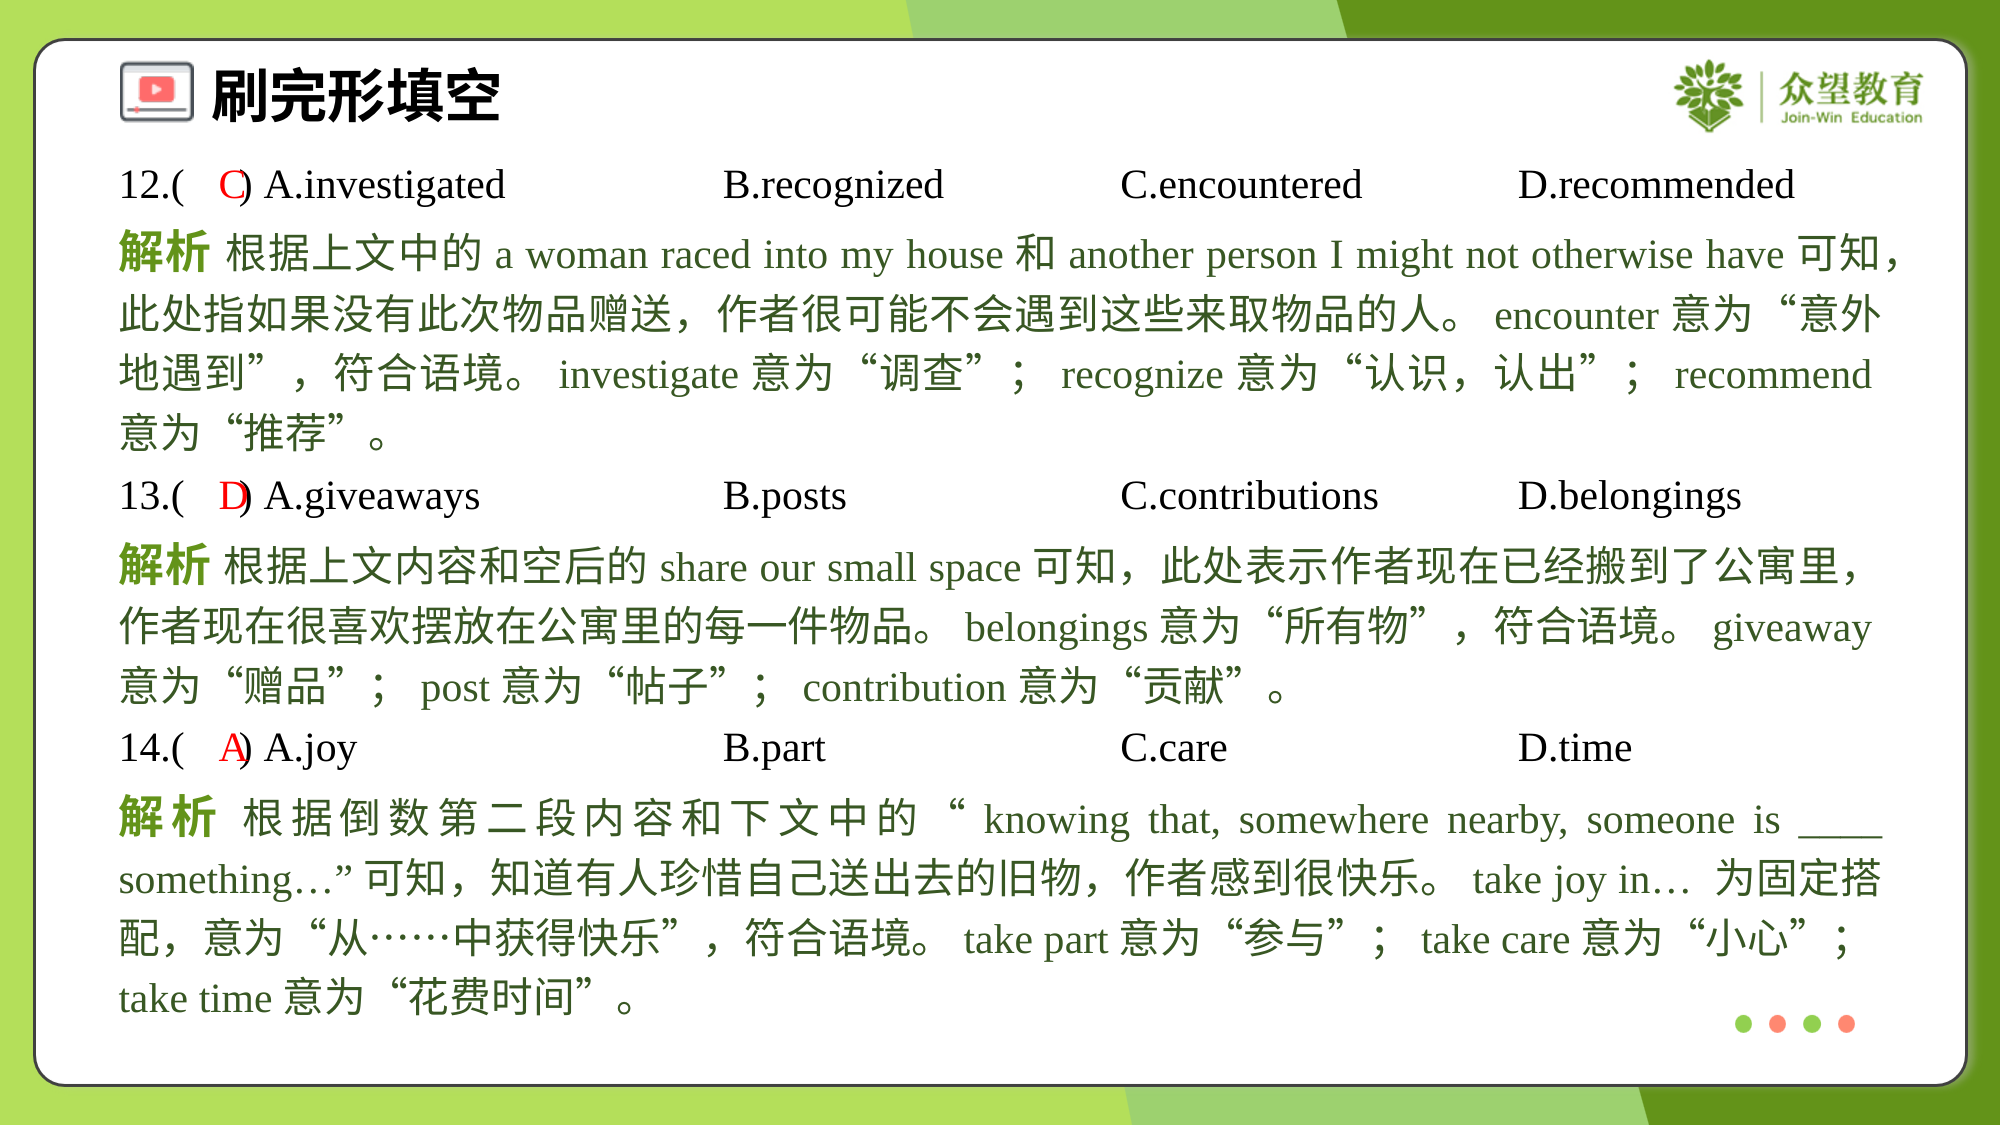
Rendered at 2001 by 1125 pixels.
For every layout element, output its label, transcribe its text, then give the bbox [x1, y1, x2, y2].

text_box 14.( ) A.joy B.part C.care D.time [254, 710, 1883, 766]
text_box 解析 根据倒数第二段内容和下文中的“knowing that, somewhere nearby, someone is ____ something…”可知，知道有人珍惜自己送出去的旧物，作者感到很快乐。take joy in… 为固定搭配，意为“从……中获得快乐”，符合语境。take part意为“参与”；take care意为“小心”；take time意为“花费时间”。 [118, 777, 1883, 1018]
text_box 13.( ) A.giveaways B.posts C.contributions D.belongings [118, 458, 213, 514]
text_box 12.( ) A.investigated B.recognized C.encountered D.recommended [118, 146, 213, 202]
text_box C [213, 146, 252, 203]
text_box 解析 根据上文内容和空后的share our small space可知，此处表示作者现在已经搬到了公寓里，作者现在很喜欢摆放在公寓里的每一件物品。belongings意为“所有物”，符合语境。giveaway意为“赠品”；post意为“帖子”；contribution意为“贡献”。 [118, 525, 1883, 706]
text_box 14.( ) A.joy B.part C.care D.time [118, 710, 213, 766]
text_box D [213, 458, 254, 514]
text_box 13.( ) A.giveaways B.posts C.contributions D.belongings [254, 458, 1883, 514]
text_box 12.( ) A.investigated B.recognized C.encountered D.recommended [252, 146, 1883, 202]
text_box A [213, 710, 254, 767]
text_box 解析 根据上文中的a woman raced into my house和another person I might not otherwise have可知，此处指如果没有此次物品赠送，作者很可能不会遇到这些来取物品的人。encounter意为“意外地遇到”，符合语境。investigate意为“调查”；recognize意为“认识，认出”；recommend意为“推荐”。 [118, 212, 1883, 453]
picture [0, 0, 2000, 1125]
